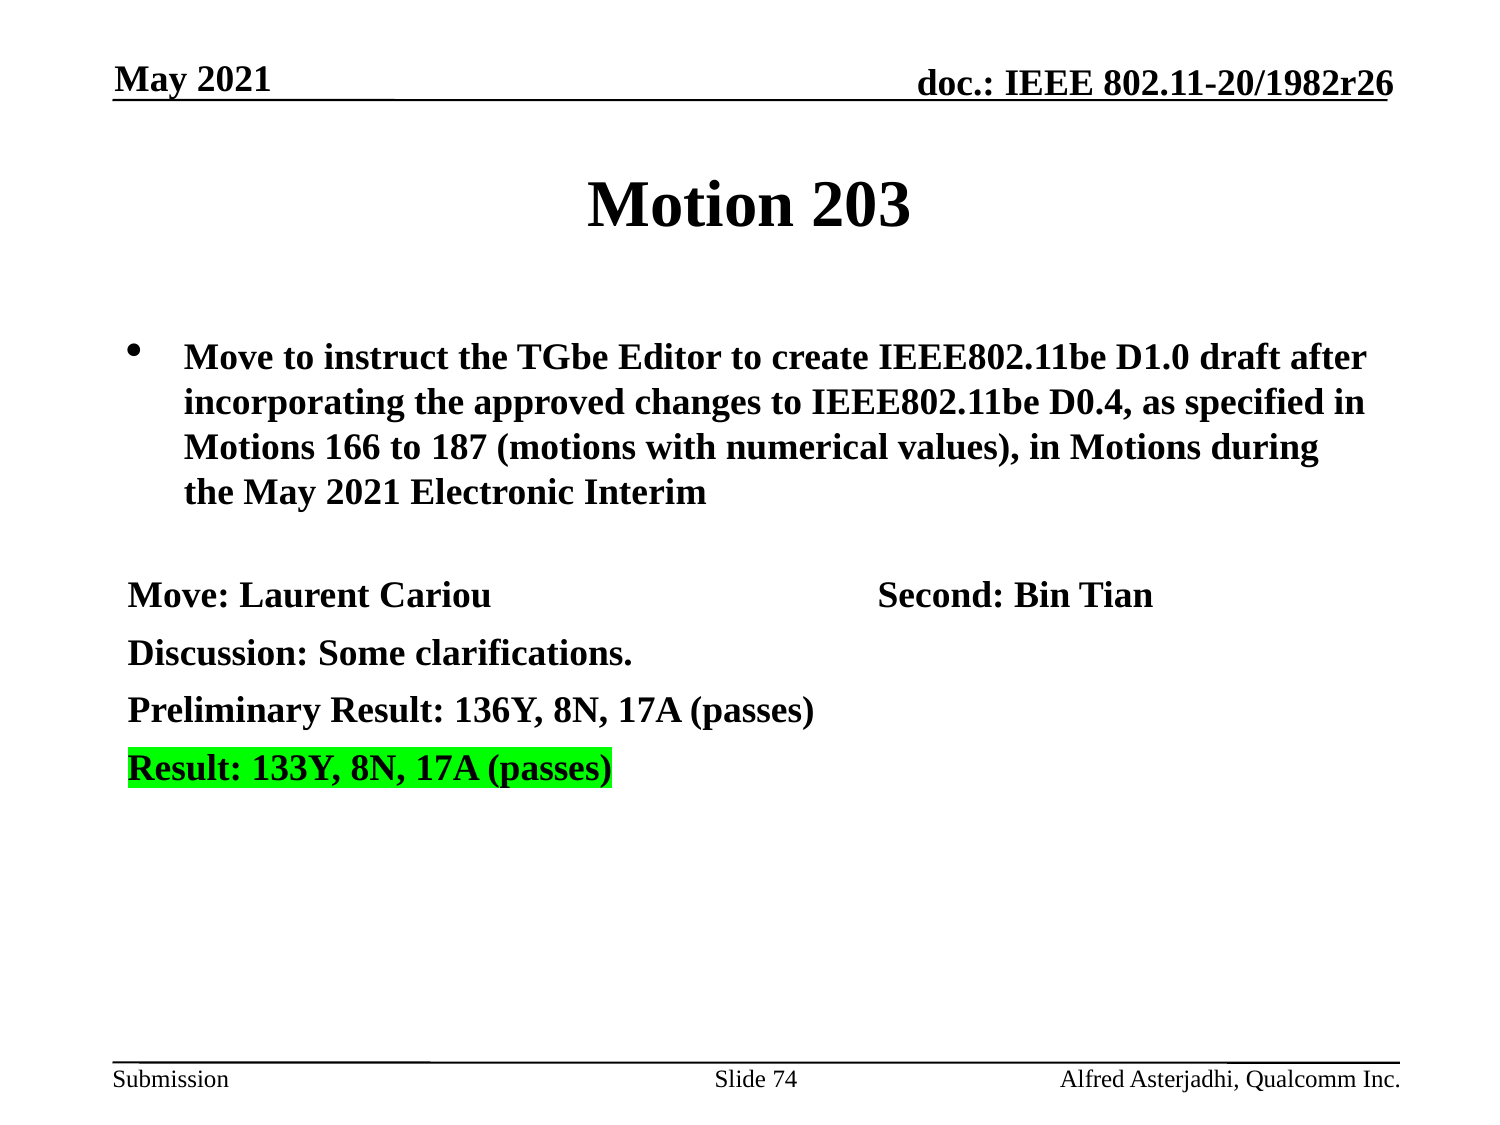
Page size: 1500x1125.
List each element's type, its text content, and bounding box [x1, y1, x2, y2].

footer Alfred Asterjadhi, Qualcomm Inc. [878, 1061, 1402, 1093]
list Move to instruct the TGbe Editor to create IEEE802.11be D1.0 draft after incorporating the approved changes to IEEE802.11be D0.4, as specified in Motions 166 to 187 (motions with numerical values), in Motions during the May 2021 Electronic Interim Move: Laurent Cariou Second: Bin Tian Discussion: Some clarifications. Preliminary Result: 136Y, 8N, 17A (passes) Result: 133Y, 8N, 17A (passes) [112, 324, 1388, 1000]
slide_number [114, 54, 423, 100]
slide_number Slide 74 [712, 1061, 800, 1123]
title Motion 203 [112, 112, 1388, 288]
